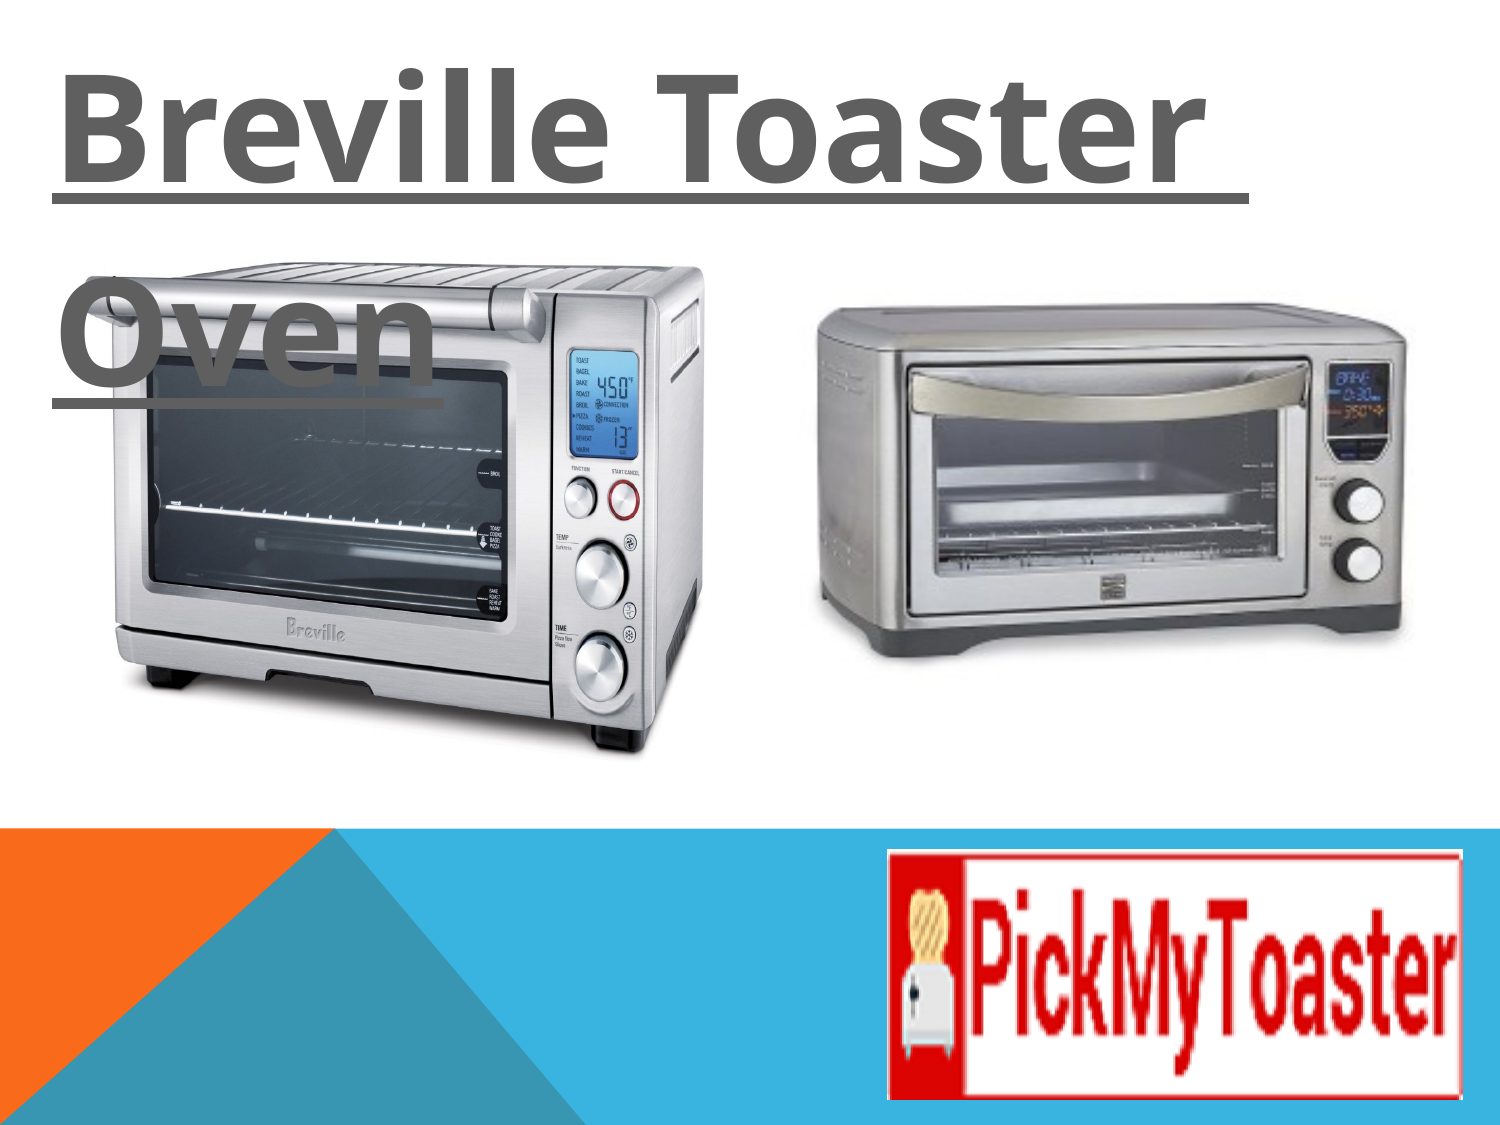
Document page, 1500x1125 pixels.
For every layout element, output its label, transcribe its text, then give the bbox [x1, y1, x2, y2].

picture [37, 237, 751, 802]
picture [762, 149, 1463, 813]
text_box Breville Toaster Oven [37, 24, 1425, 449]
picture [887, 849, 1463, 1101]
